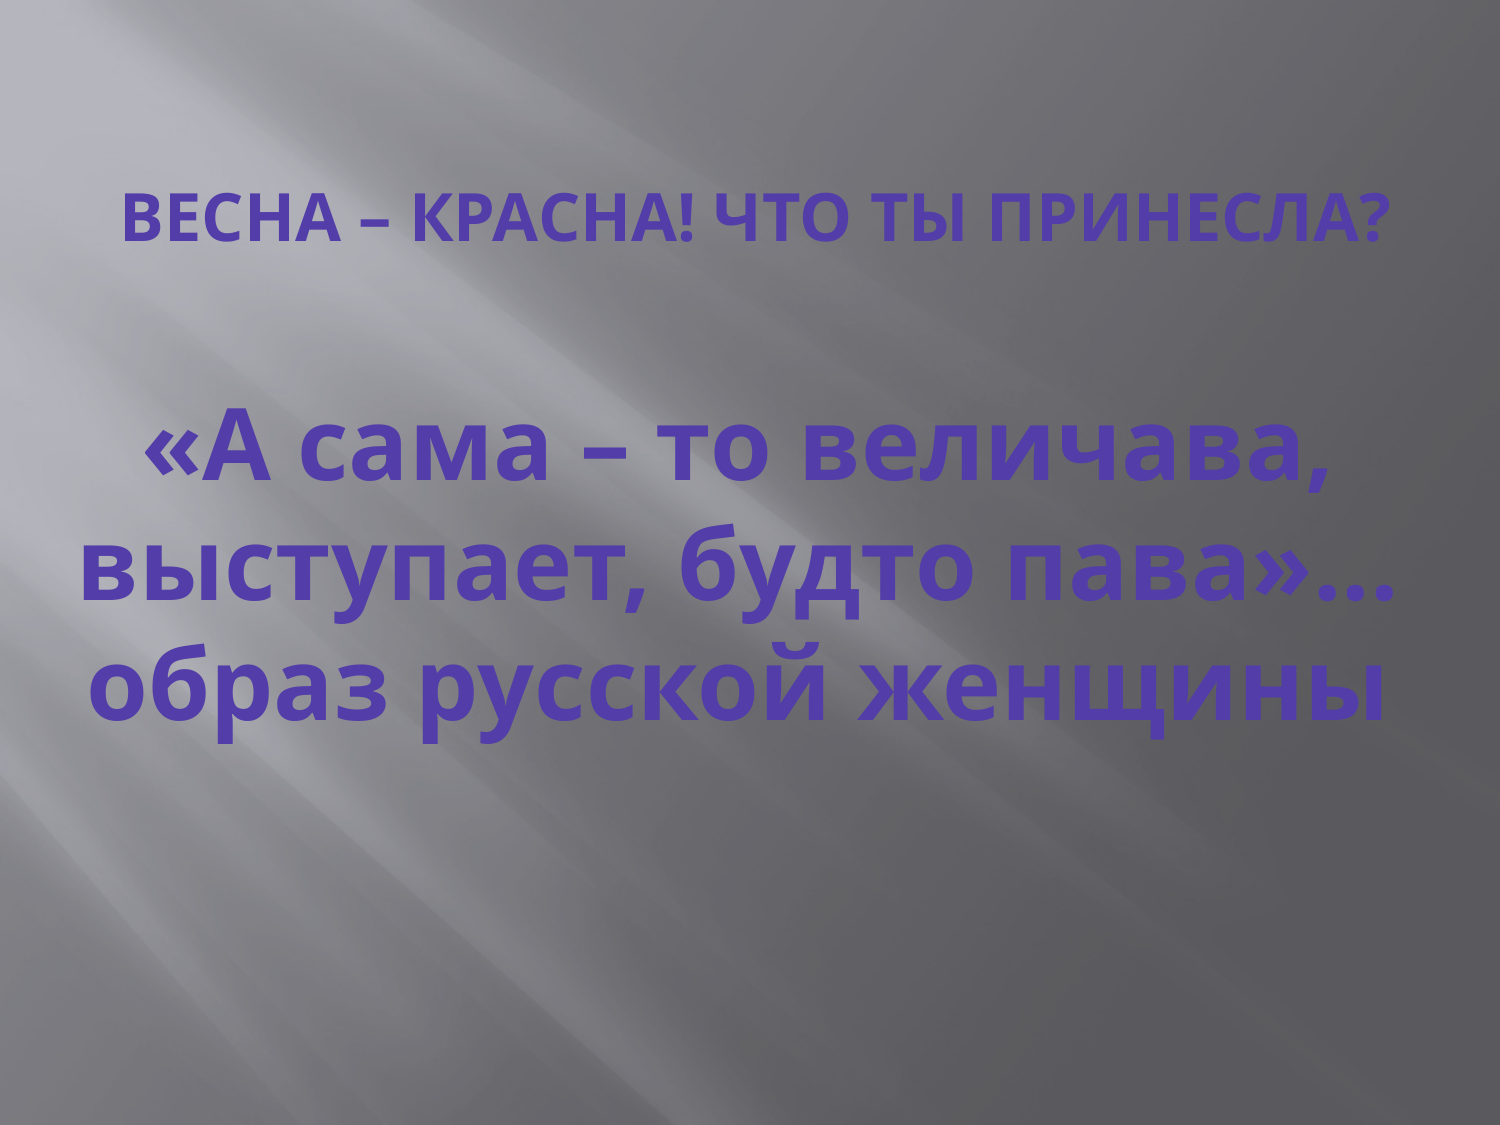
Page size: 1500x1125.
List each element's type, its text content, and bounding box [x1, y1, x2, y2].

subtitle «А сама – то величава, выступает, будто пава»... образ русской женщины [41, 373, 1436, 834]
title Весна – красна! Что ты принесла? [41, 90, 1471, 256]
